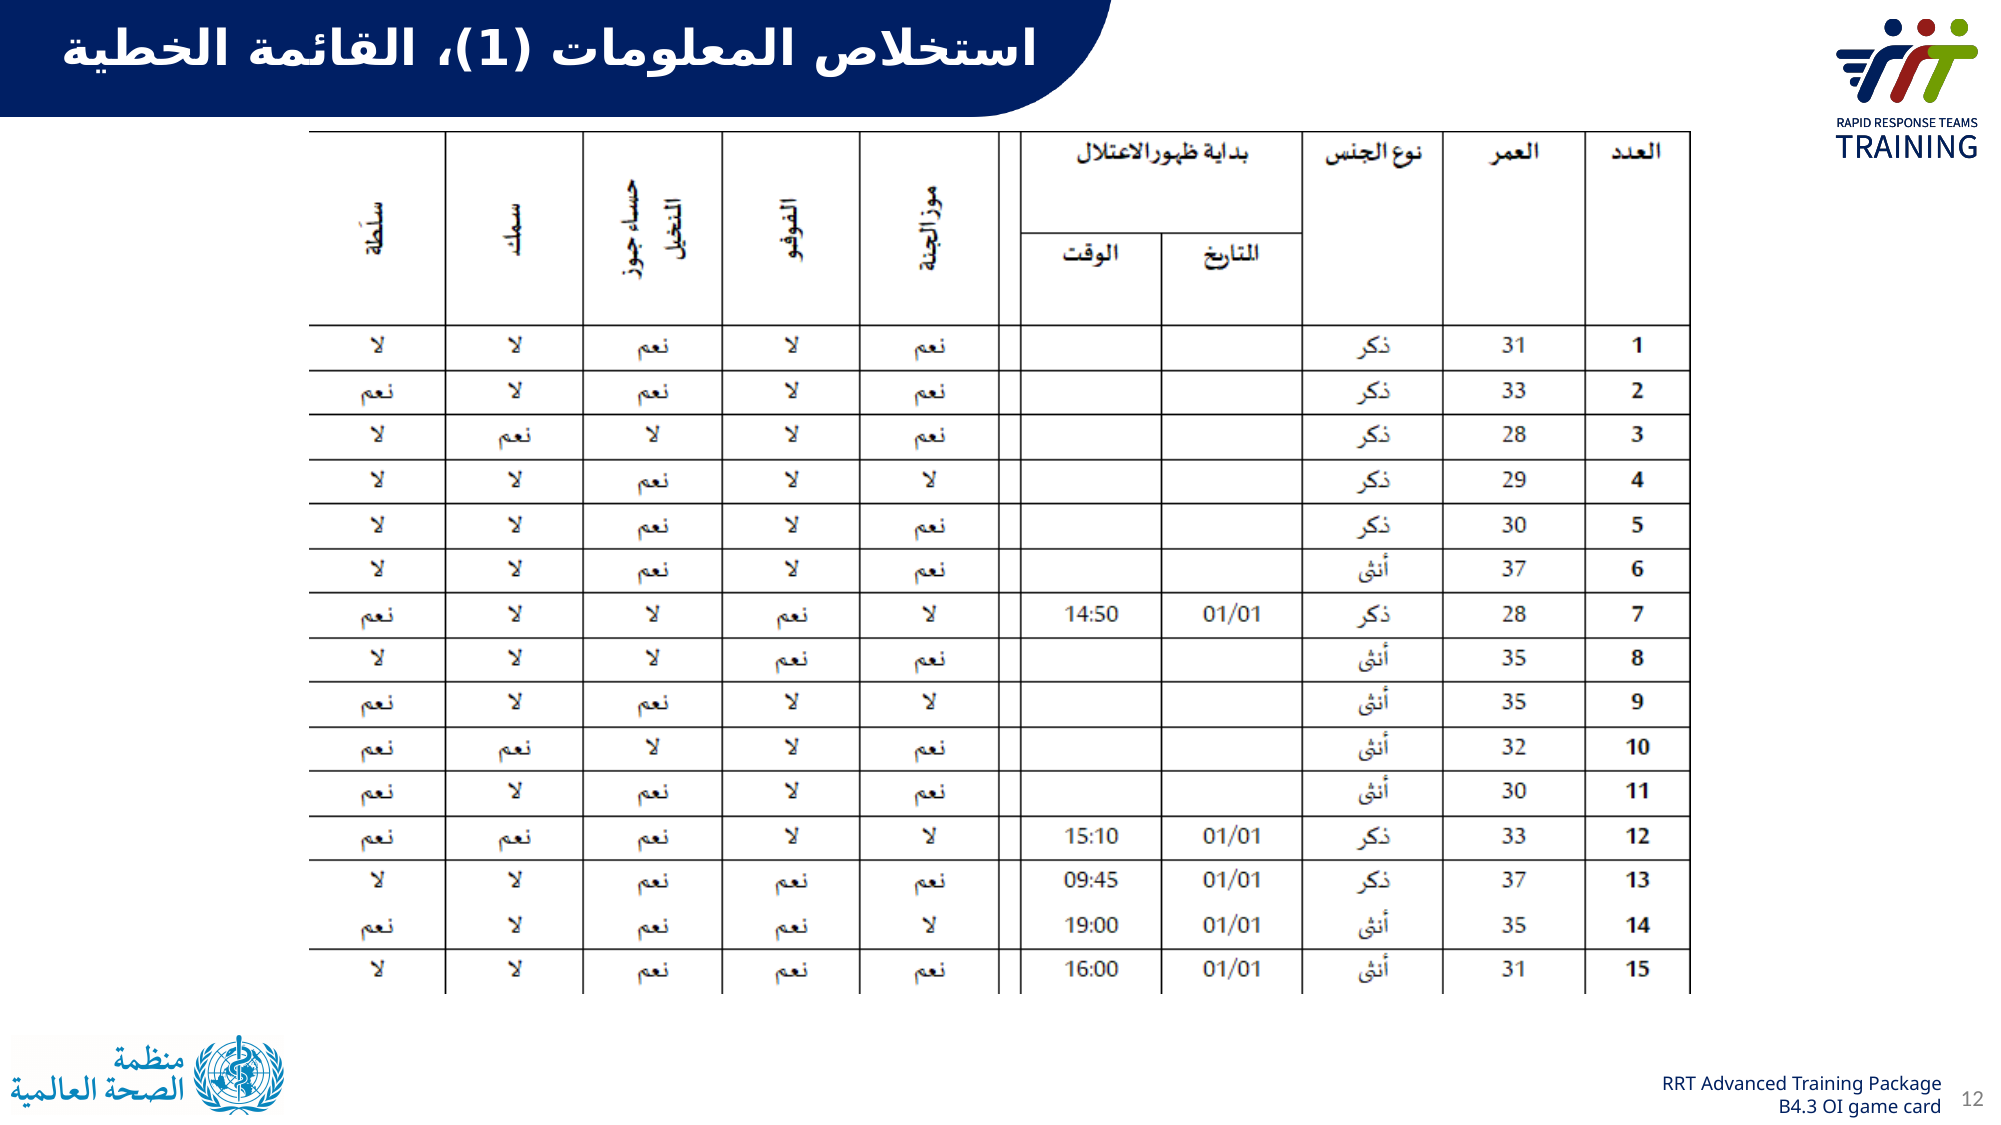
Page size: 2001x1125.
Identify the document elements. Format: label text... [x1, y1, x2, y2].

picture [241, 1050, 247, 1059]
picture [1835, 19, 1978, 167]
text_box استخلاص المعلومات (1)، القائمة الخطية [23, 14, 1046, 84]
picture [309, 131, 1691, 994]
picture [11, 1035, 284, 1115]
picture [0, 0, 1113, 117]
